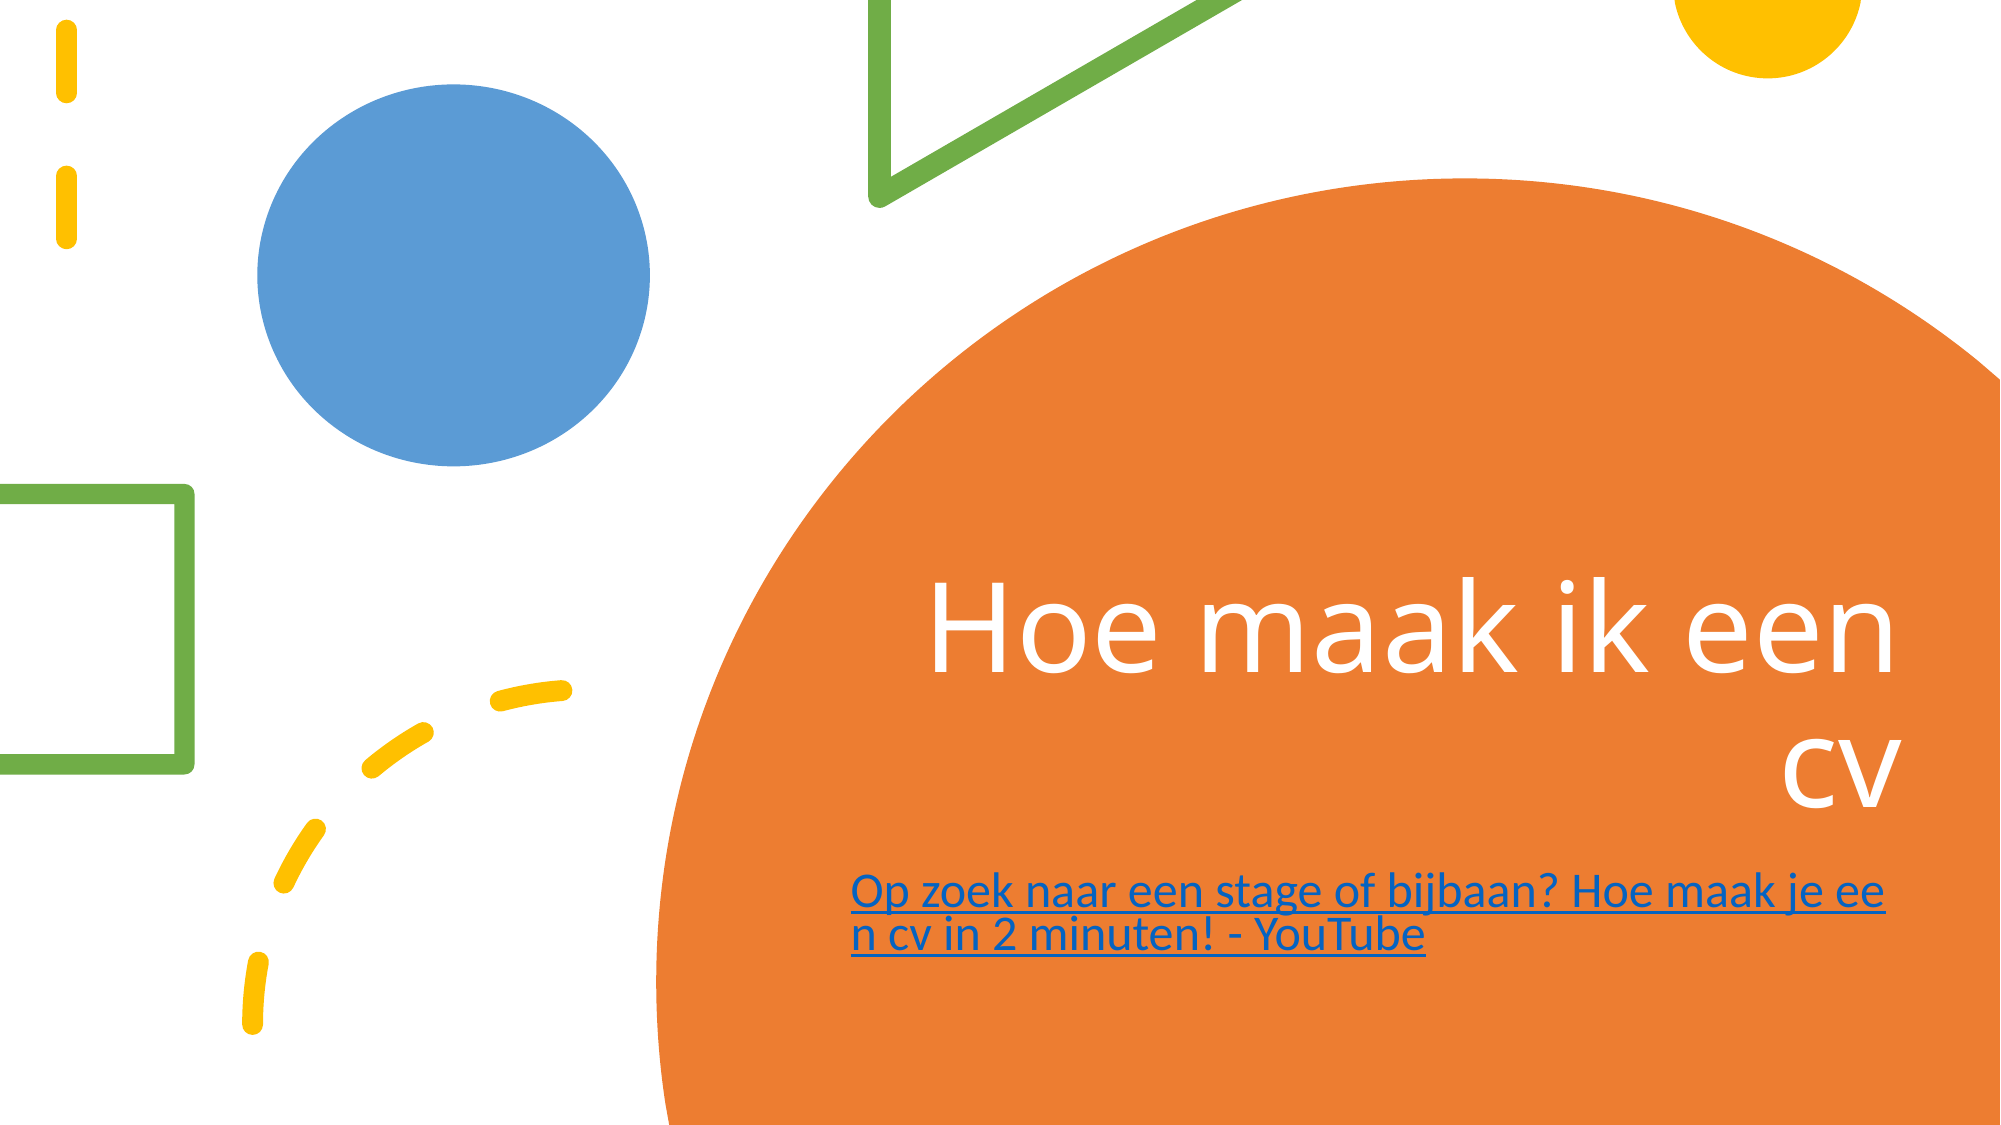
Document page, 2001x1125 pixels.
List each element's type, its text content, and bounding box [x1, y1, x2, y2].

text_box [252, 689, 588, 1026]
text_box [1673, 0, 1862, 80]
text_box [868, 0, 1243, 208]
text_box [0, 0, 2000, 1125]
text_box [256, 83, 651, 468]
title Hoe maak ik een cv [835, 450, 1917, 842]
text_box [655, 177, 2000, 1125]
text_box [0, 483, 195, 775]
list Op zoek naar een stage of bijbaan? Hoe maak je een cv in 2 minuten! - YouTube [835, 857, 1917, 1076]
